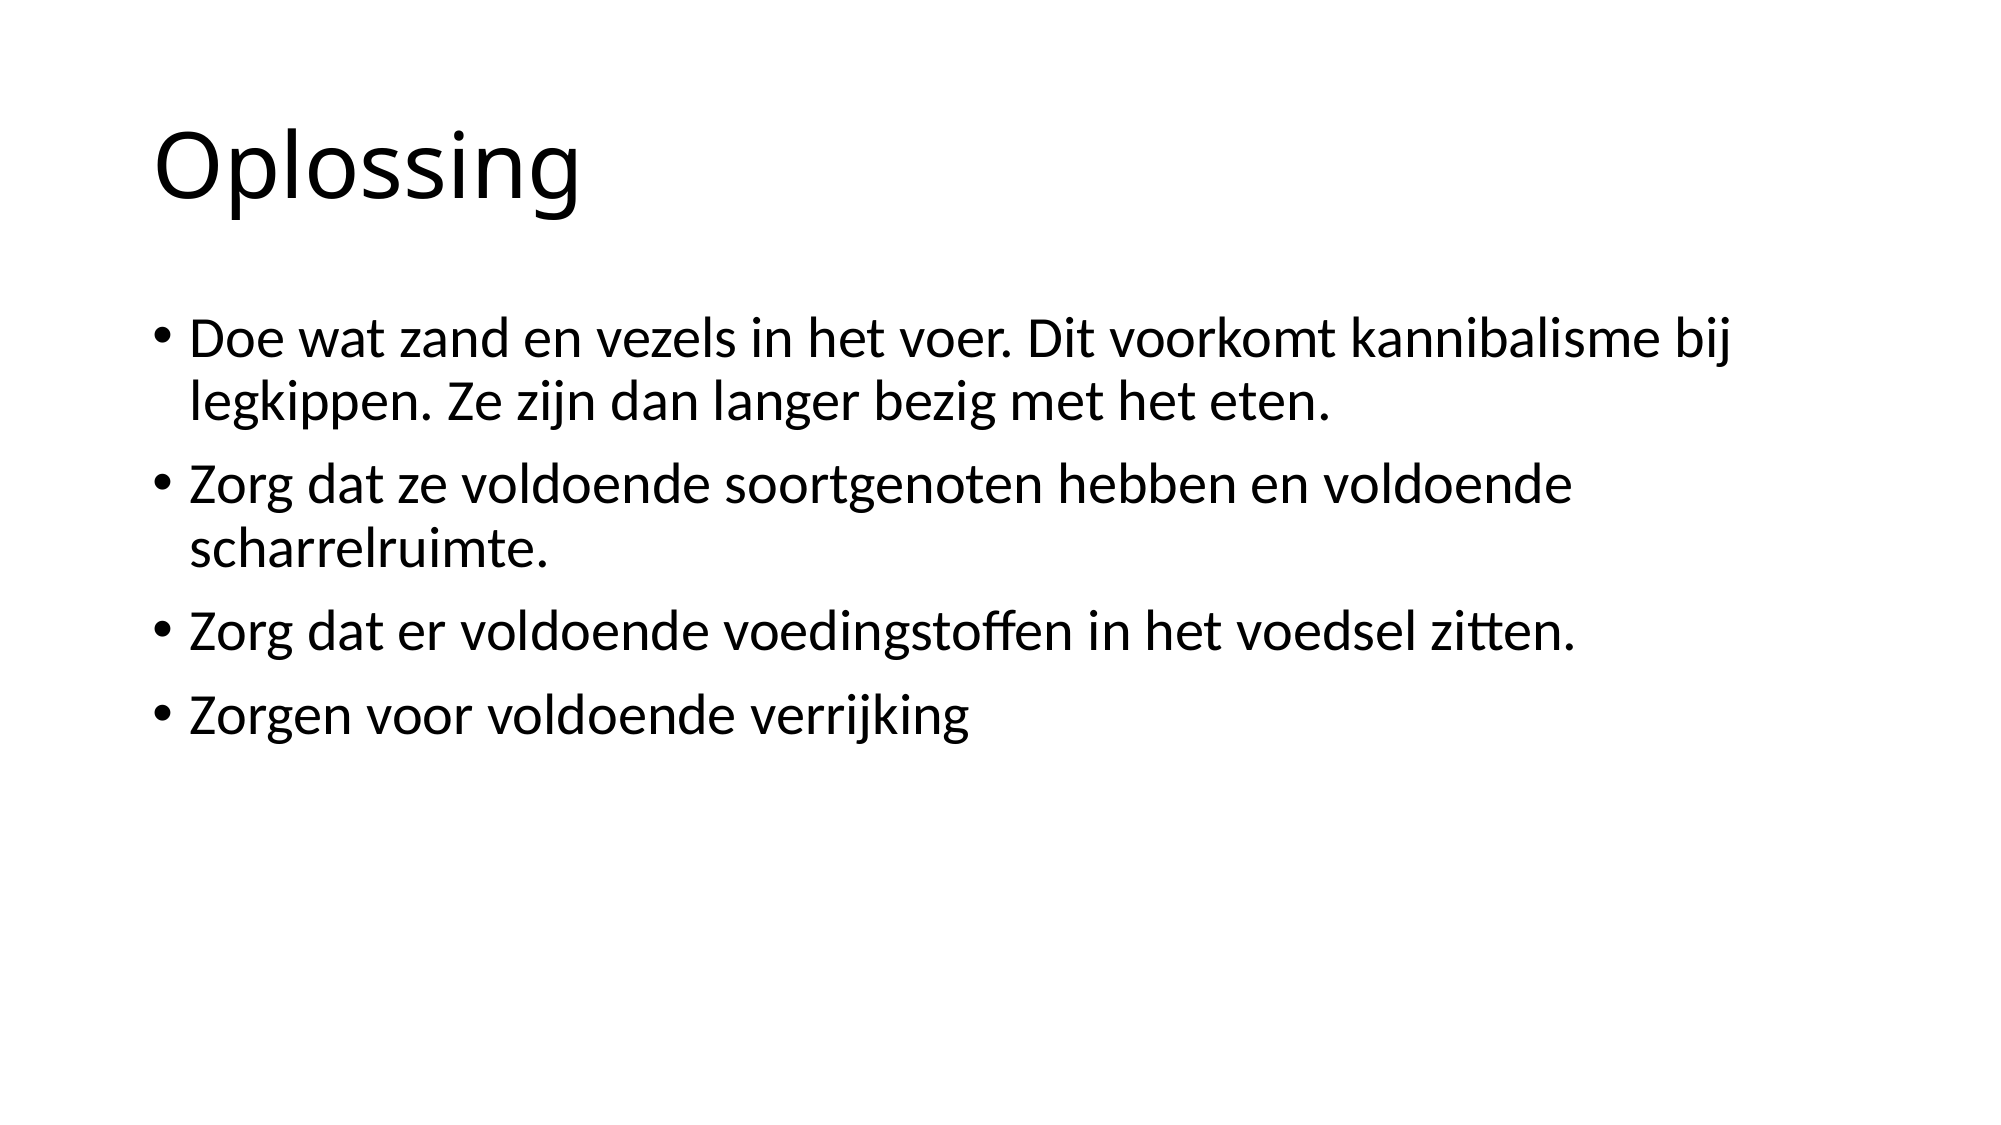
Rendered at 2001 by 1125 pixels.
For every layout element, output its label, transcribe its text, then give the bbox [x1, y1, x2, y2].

list Doe wat zand en vezels in het voer. Dit voorkomt kannibalisme bij legkippen. Ze zijn dan langer bezig met het eten. Zorg dat ze voldoende soortgenoten hebben en voldoende scharrelruimte. Zorg dat er voldoende voedingstoffen in het voedsel zitten. Zorgen voor voldoende verrijking [137, 299, 1863, 1014]
title Oplossing [137, 59, 1863, 278]
